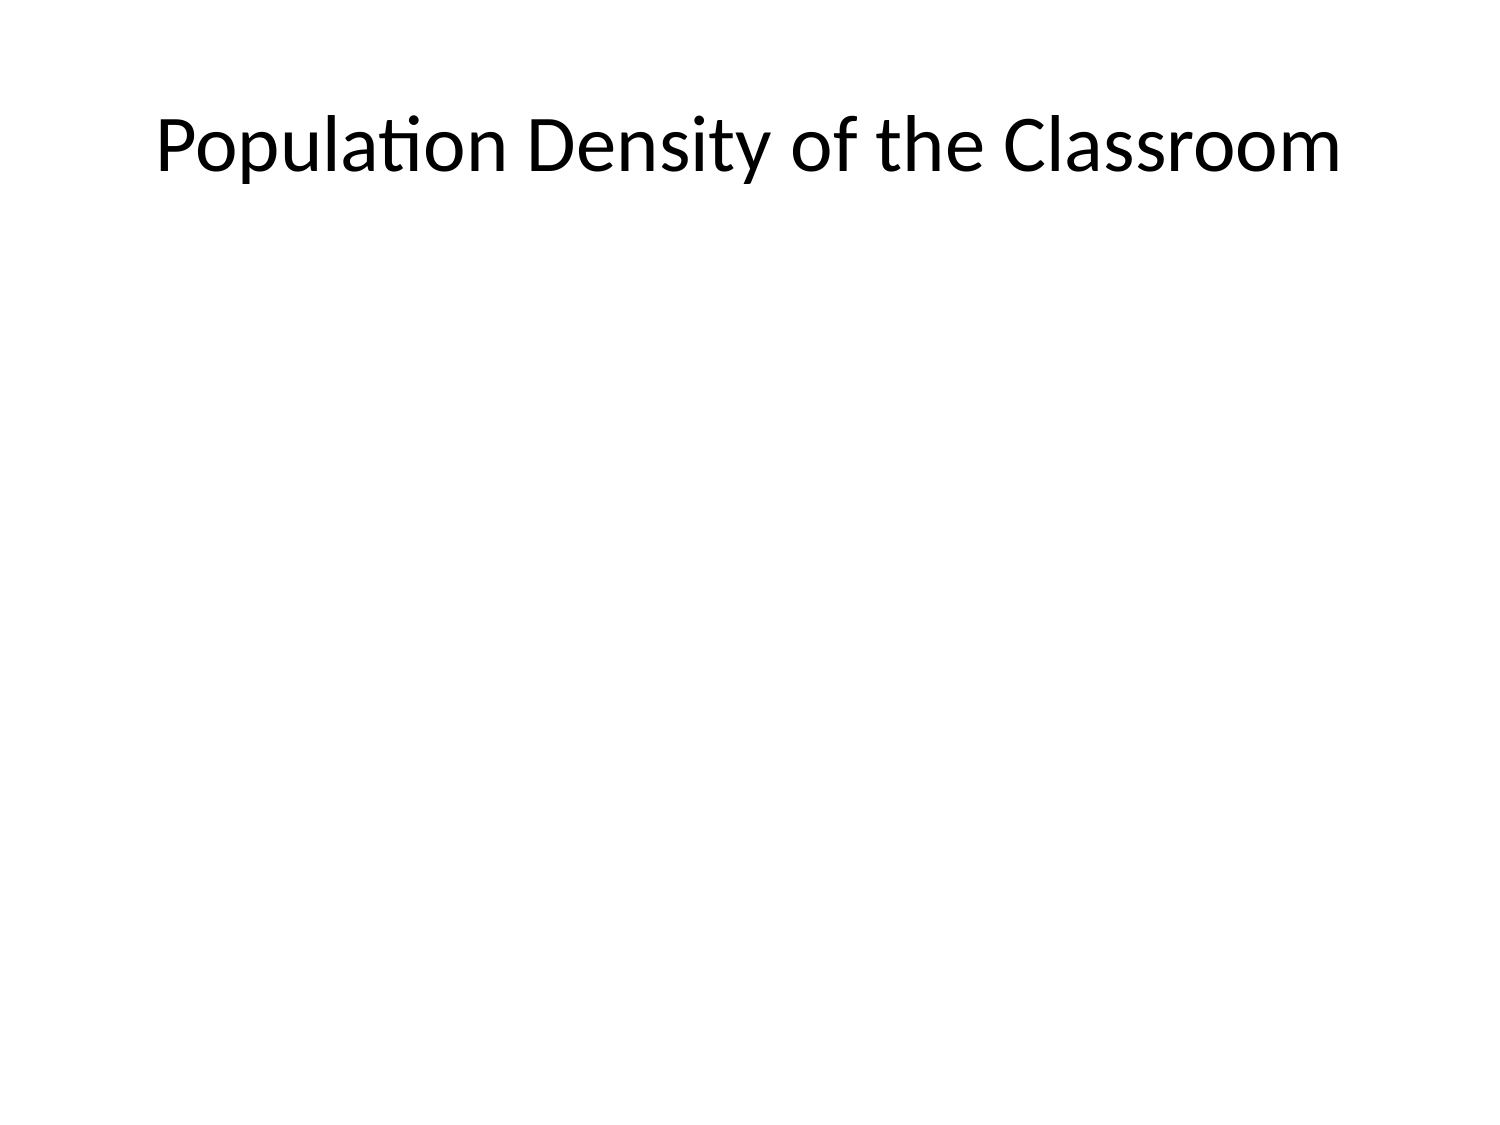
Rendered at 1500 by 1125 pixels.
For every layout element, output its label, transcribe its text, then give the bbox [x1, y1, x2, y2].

title Population Density of the Classroom [75, 45, 1425, 233]
